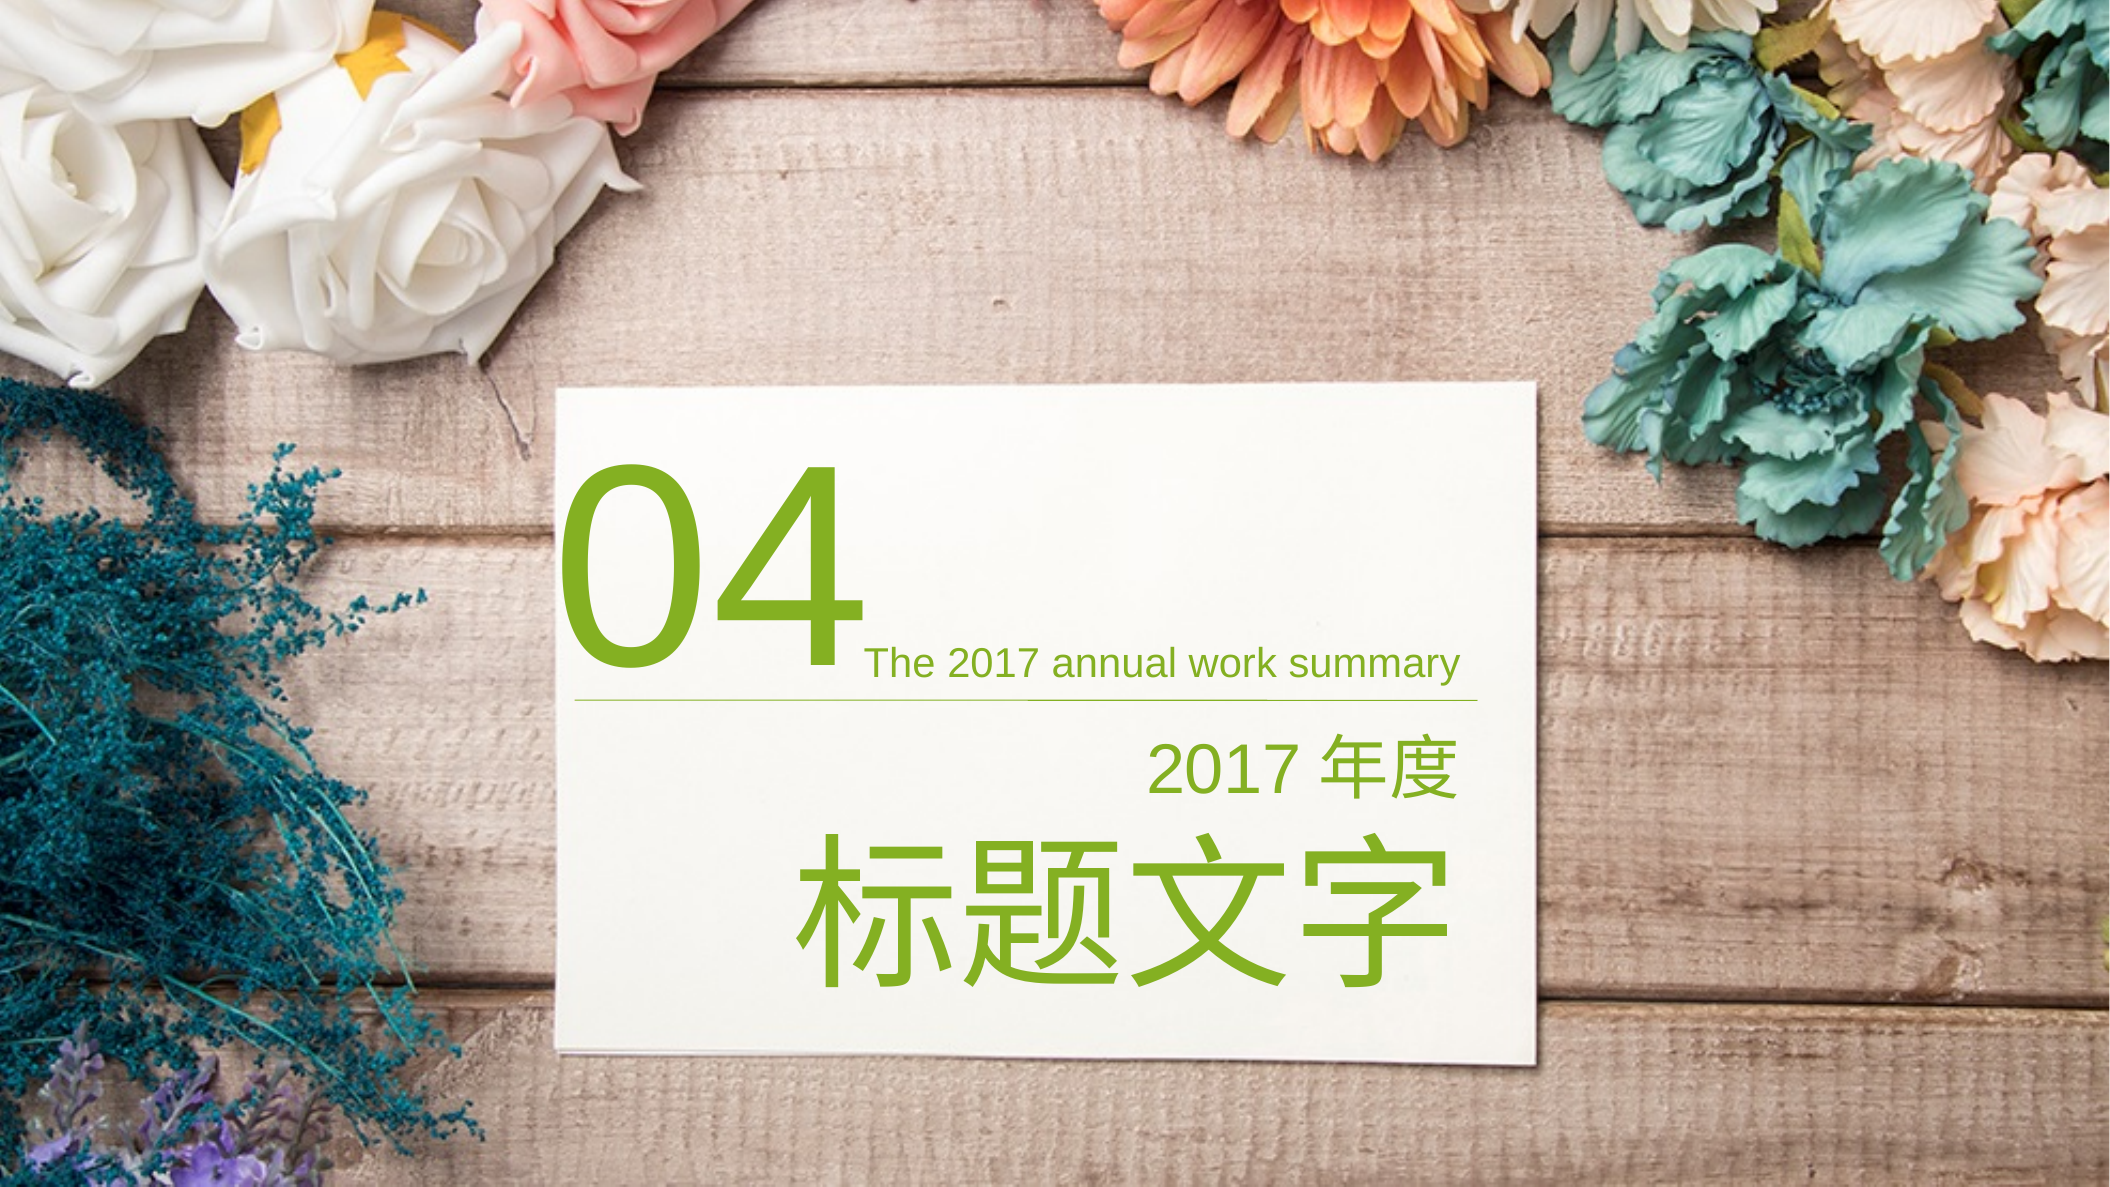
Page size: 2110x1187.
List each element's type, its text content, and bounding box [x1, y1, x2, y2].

text_box [0, 0, 2110, 1187]
text_box 2017年度 标题文字 [777, 715, 1475, 1015]
text_box The 2017 annual work summary [887, 628, 1476, 694]
text_box 04 [536, 370, 887, 731]
